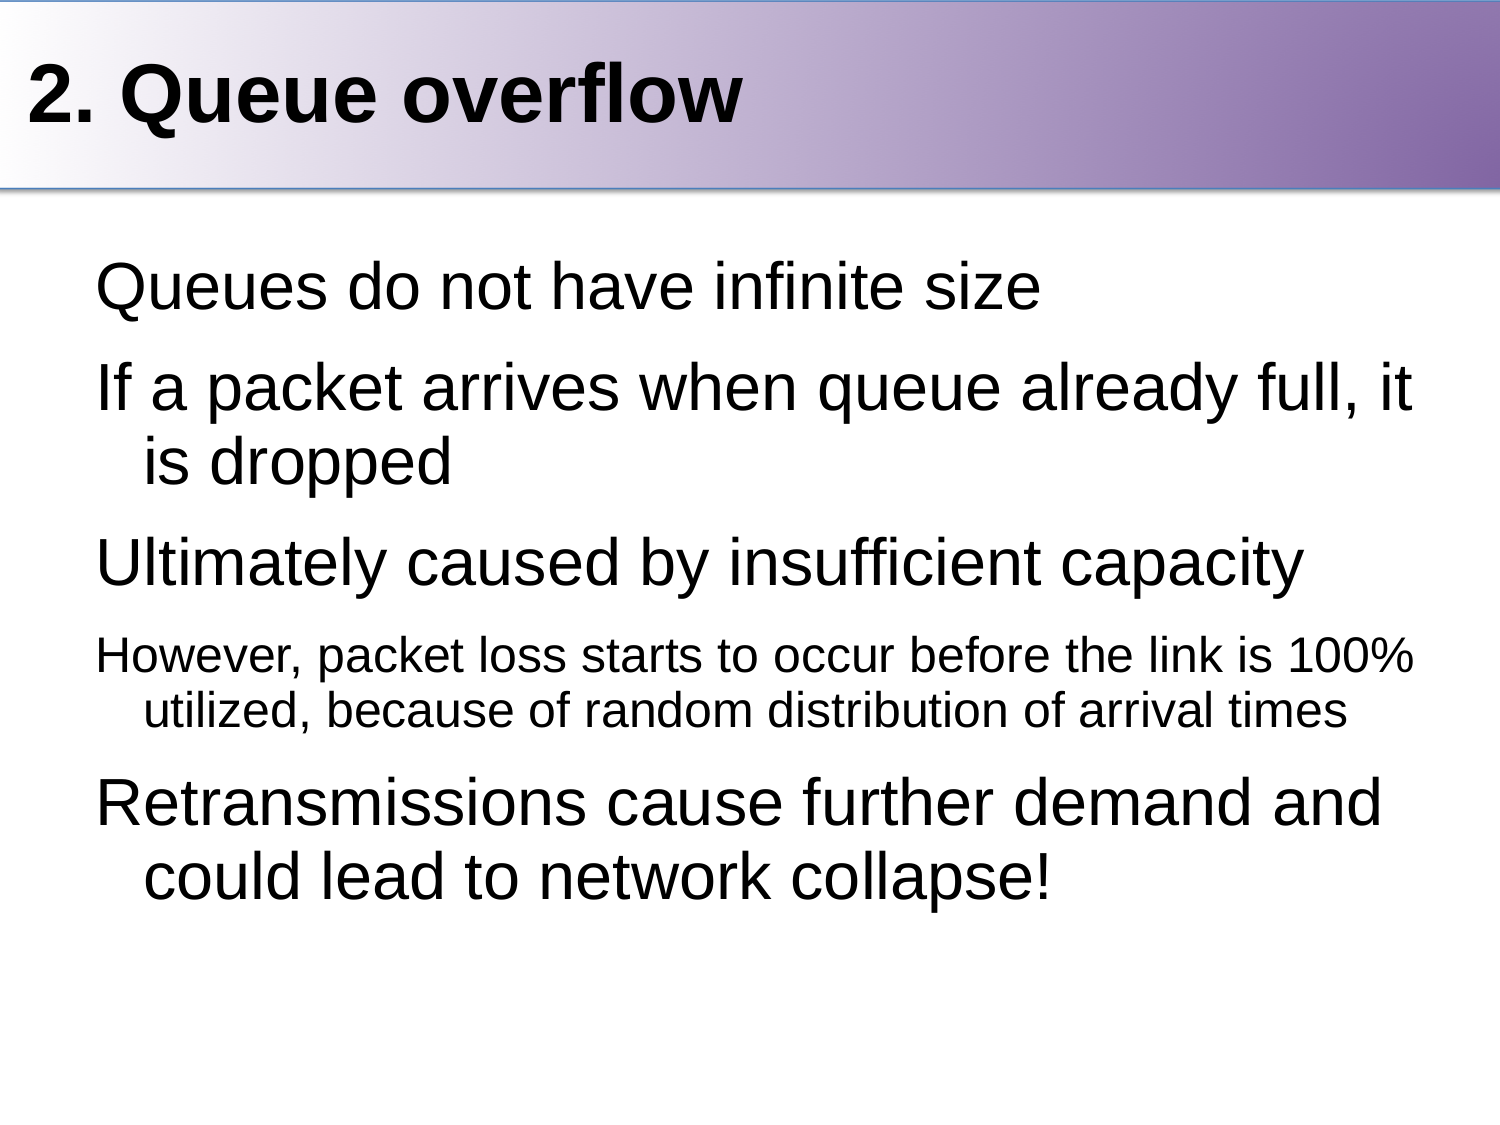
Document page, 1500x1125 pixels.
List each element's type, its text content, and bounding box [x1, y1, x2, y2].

text_box Queues do not have infinite size If a packet arrives when queue already full, it is dropped Ultimately caused by insufficient capacity However, packet loss starts to occur before the link is 100% utilized, because of random distribution of arrival times Retransmissions cause further demand and could lead to network collapse! [79, 247, 1430, 1076]
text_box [0, 0, 1500, 201]
